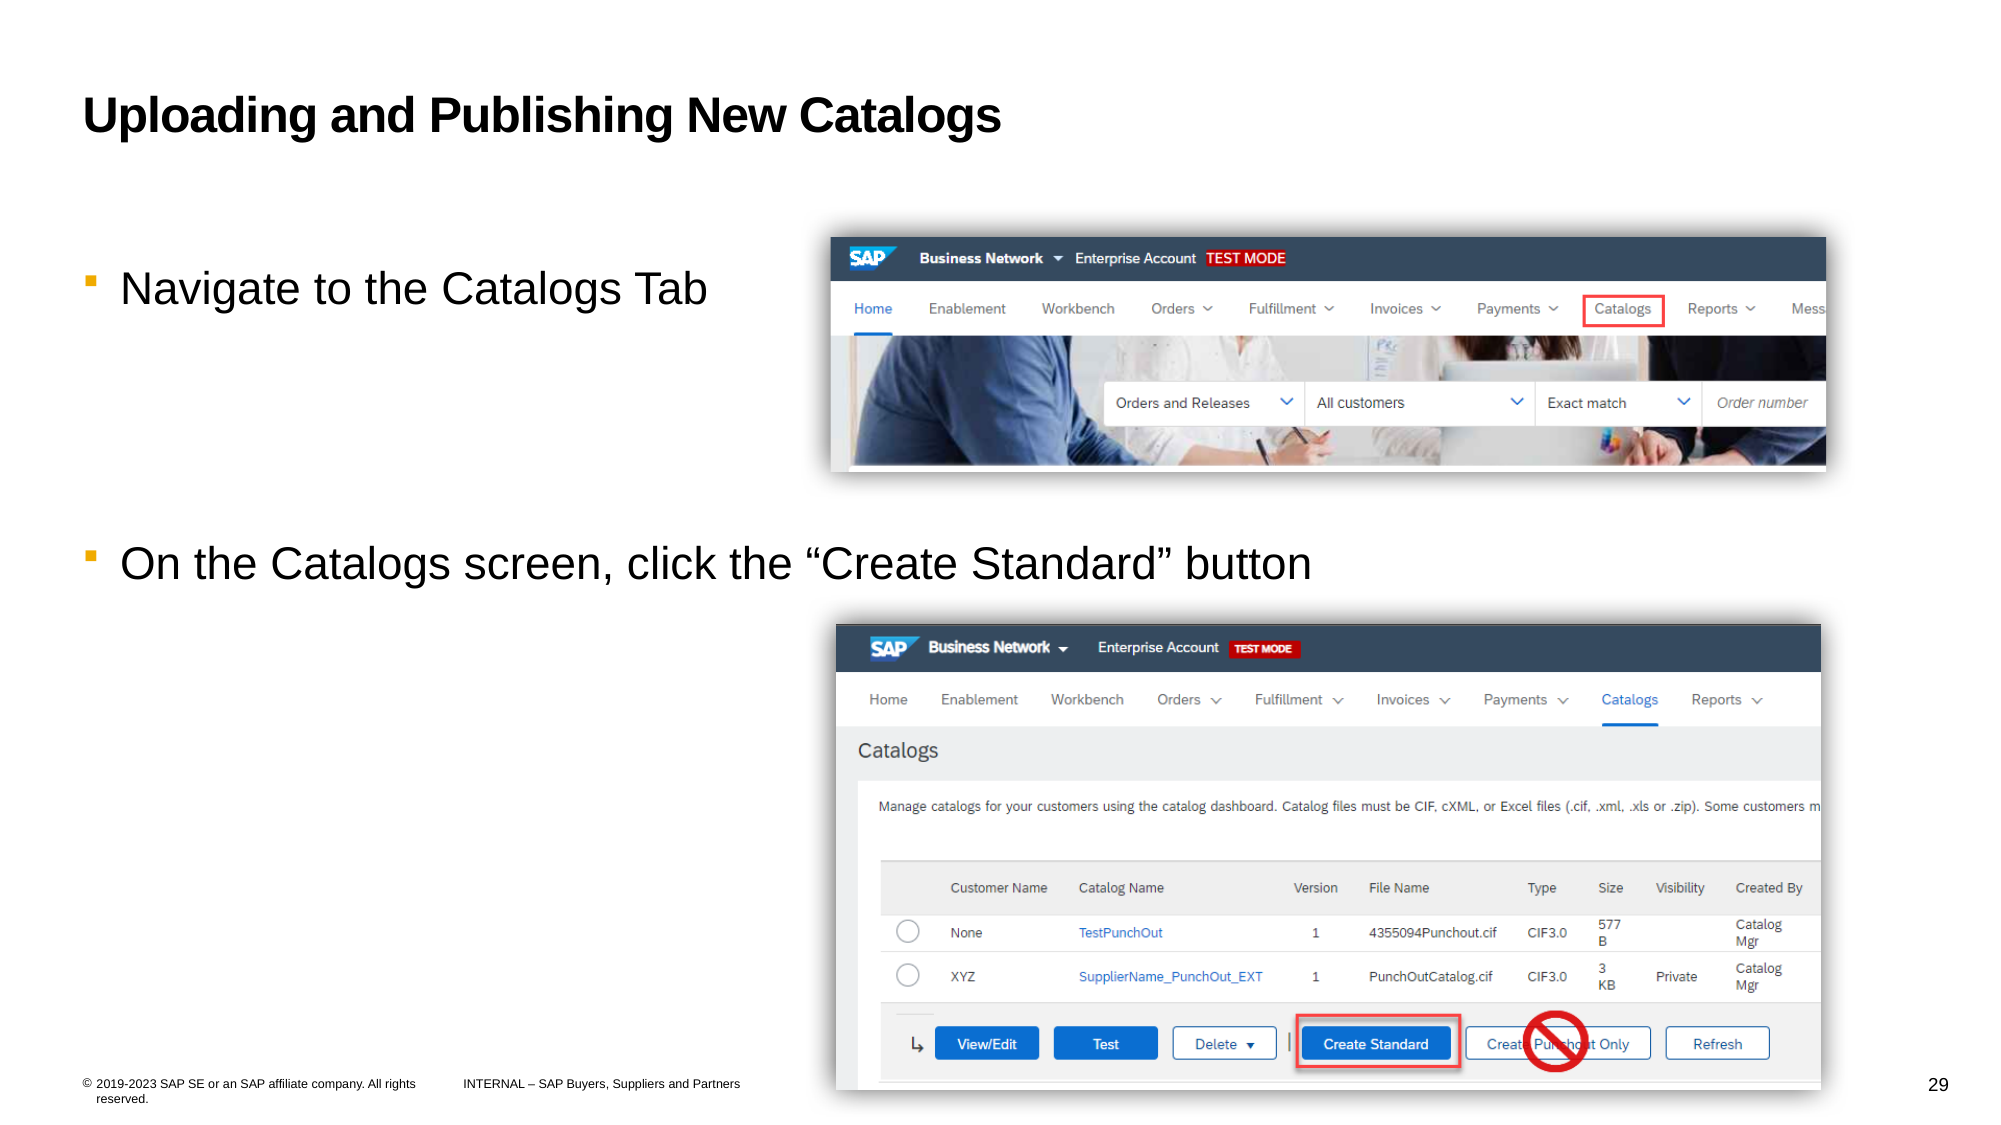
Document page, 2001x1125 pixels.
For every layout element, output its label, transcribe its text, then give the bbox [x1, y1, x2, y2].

picture [830, 236, 1827, 472]
list Navigate to the Catalogs Tab On the Catalogs screen, click the “Create Standard” button [82, 265, 1918, 1040]
title Uploading and Publishing New Catalogs [82, 82, 1918, 144]
picture [835, 624, 1821, 1090]
